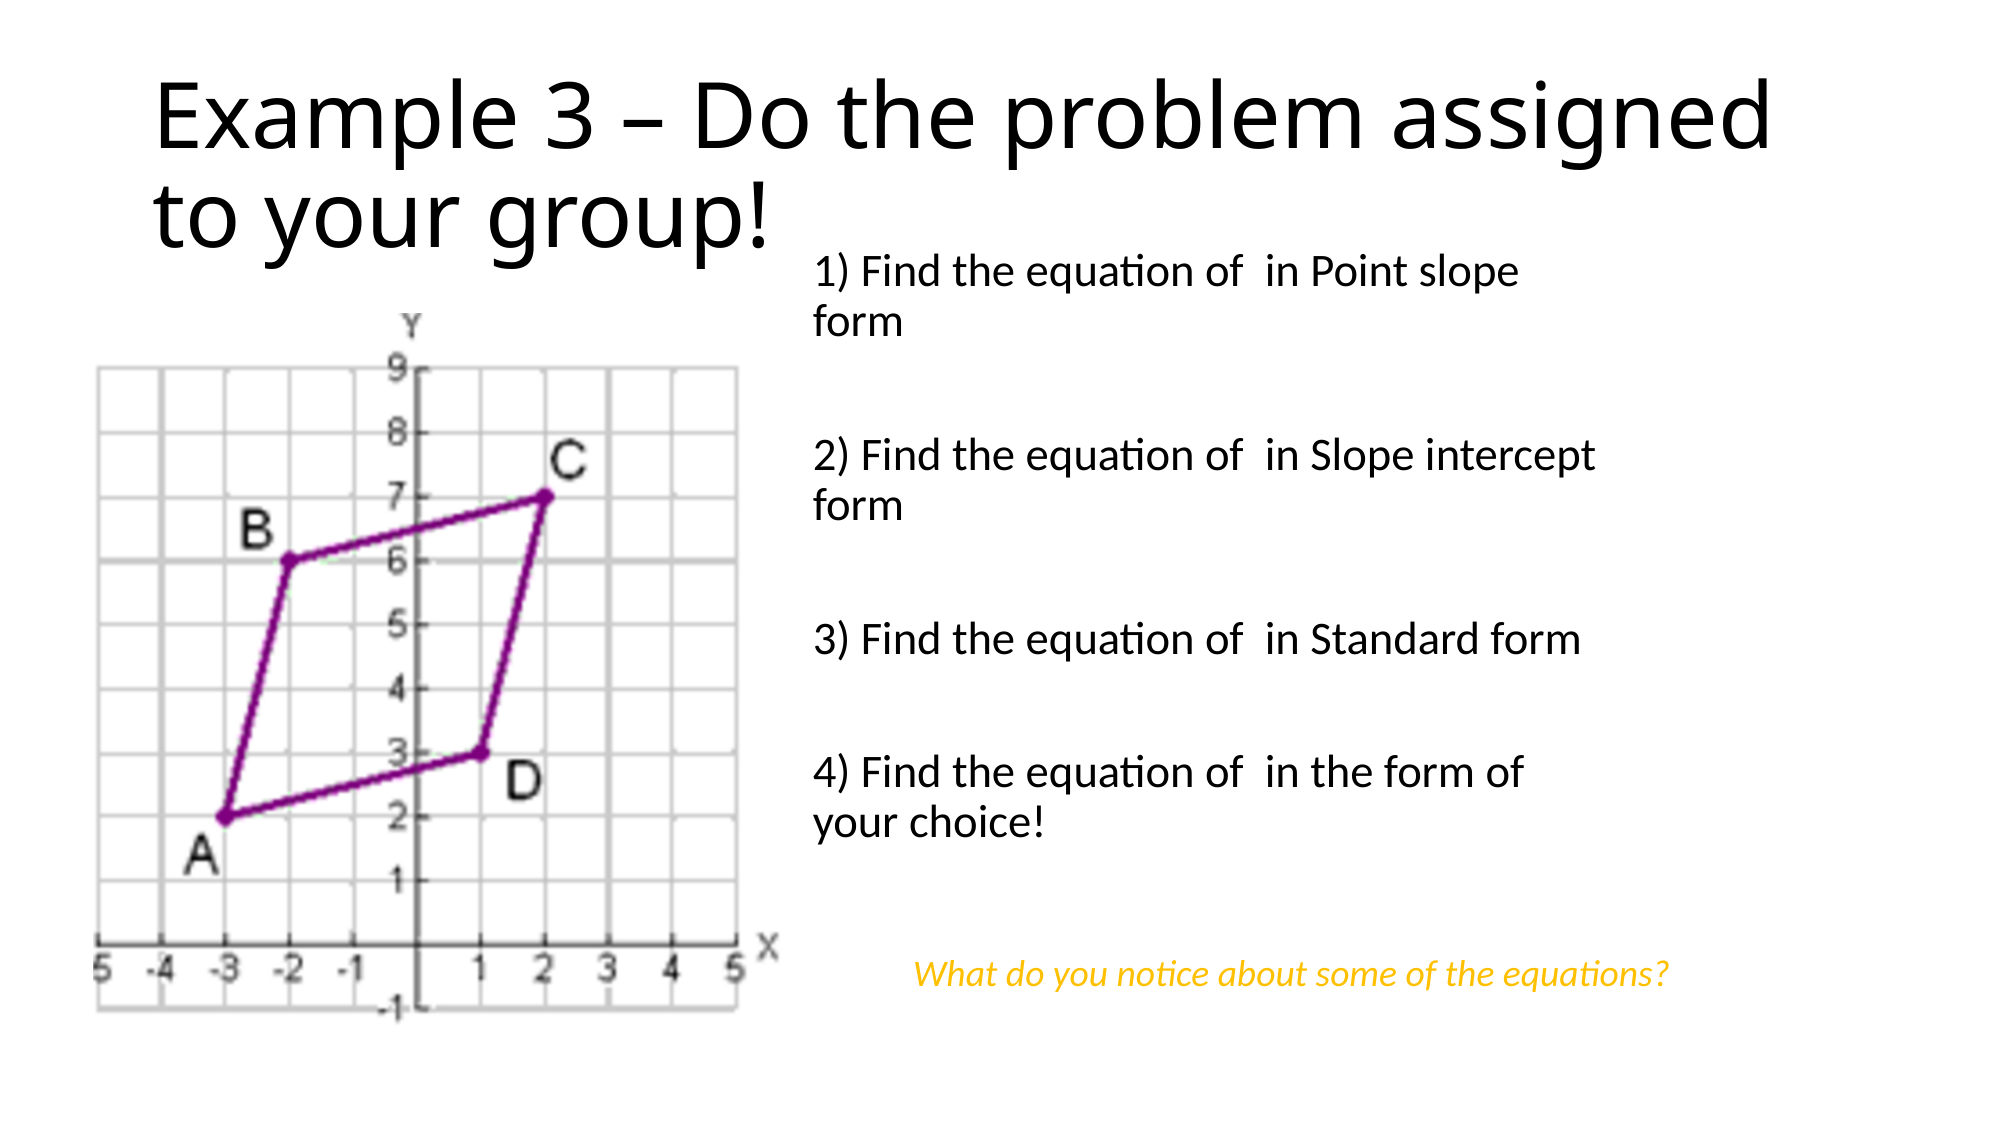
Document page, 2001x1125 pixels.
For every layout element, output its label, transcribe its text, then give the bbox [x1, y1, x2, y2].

title Example 3 – Do the problem assigned to your group! [137, 59, 1863, 278]
picture [92, 313, 798, 1058]
text_box What do you notice about some of the equations? [898, 941, 1724, 1002]
